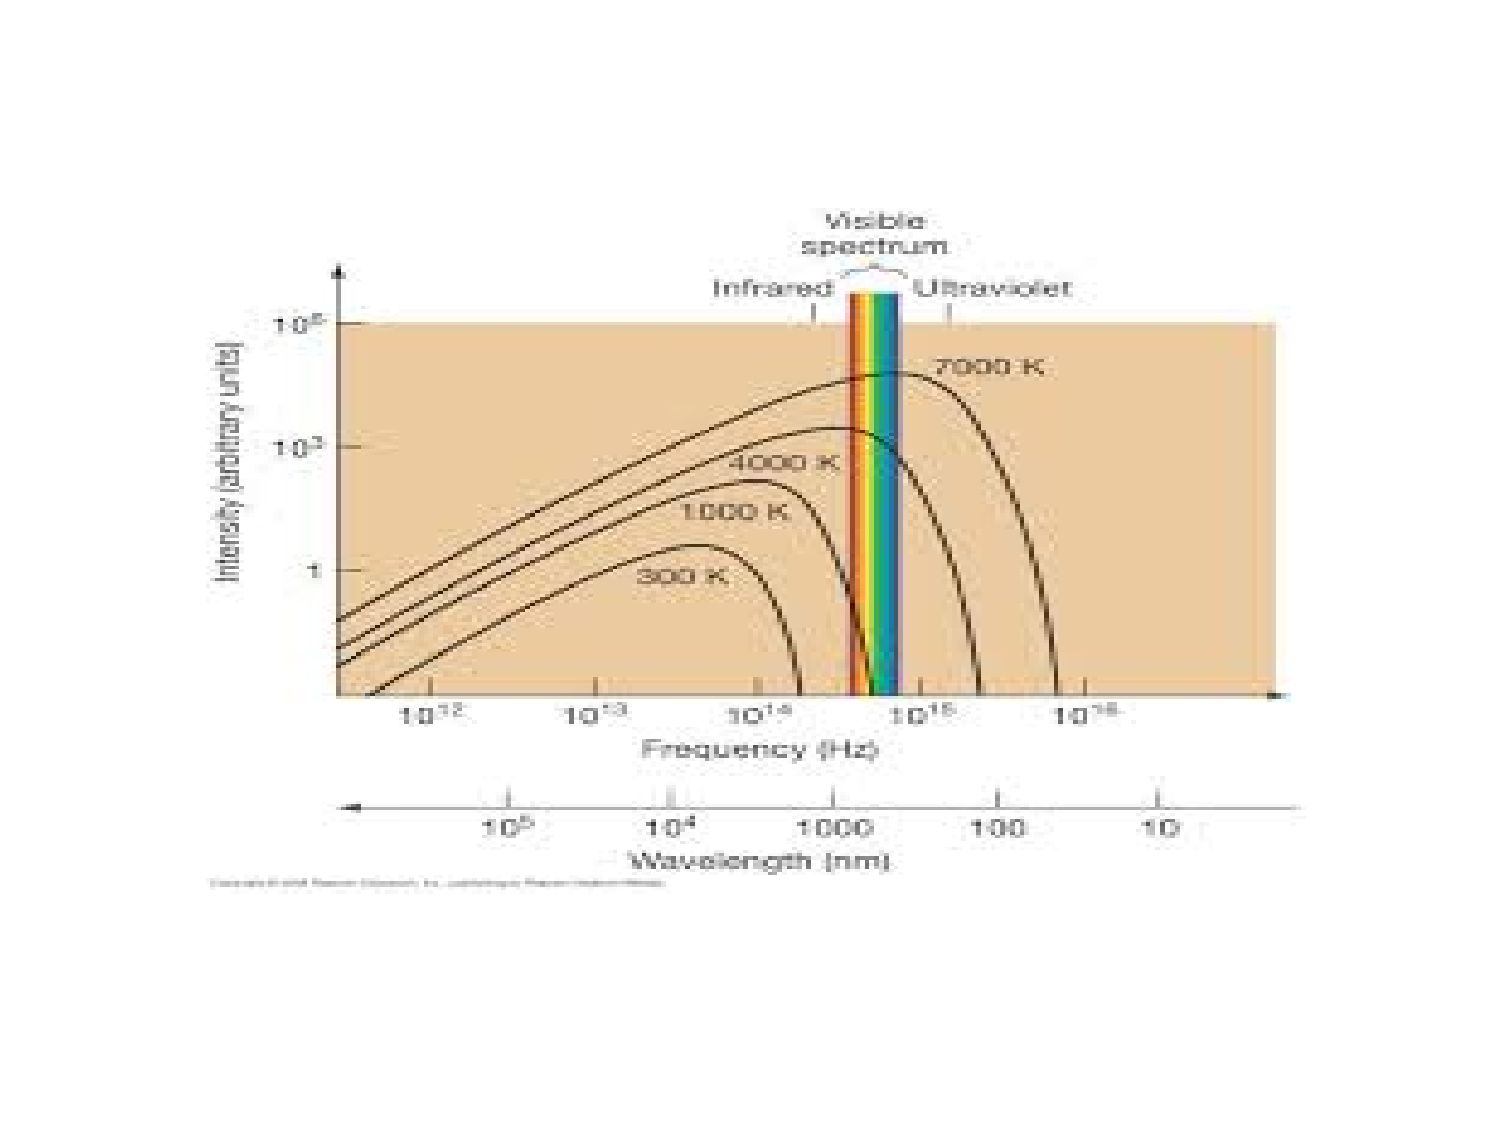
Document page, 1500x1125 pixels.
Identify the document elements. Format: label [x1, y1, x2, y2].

list [206, 207, 1306, 894]
